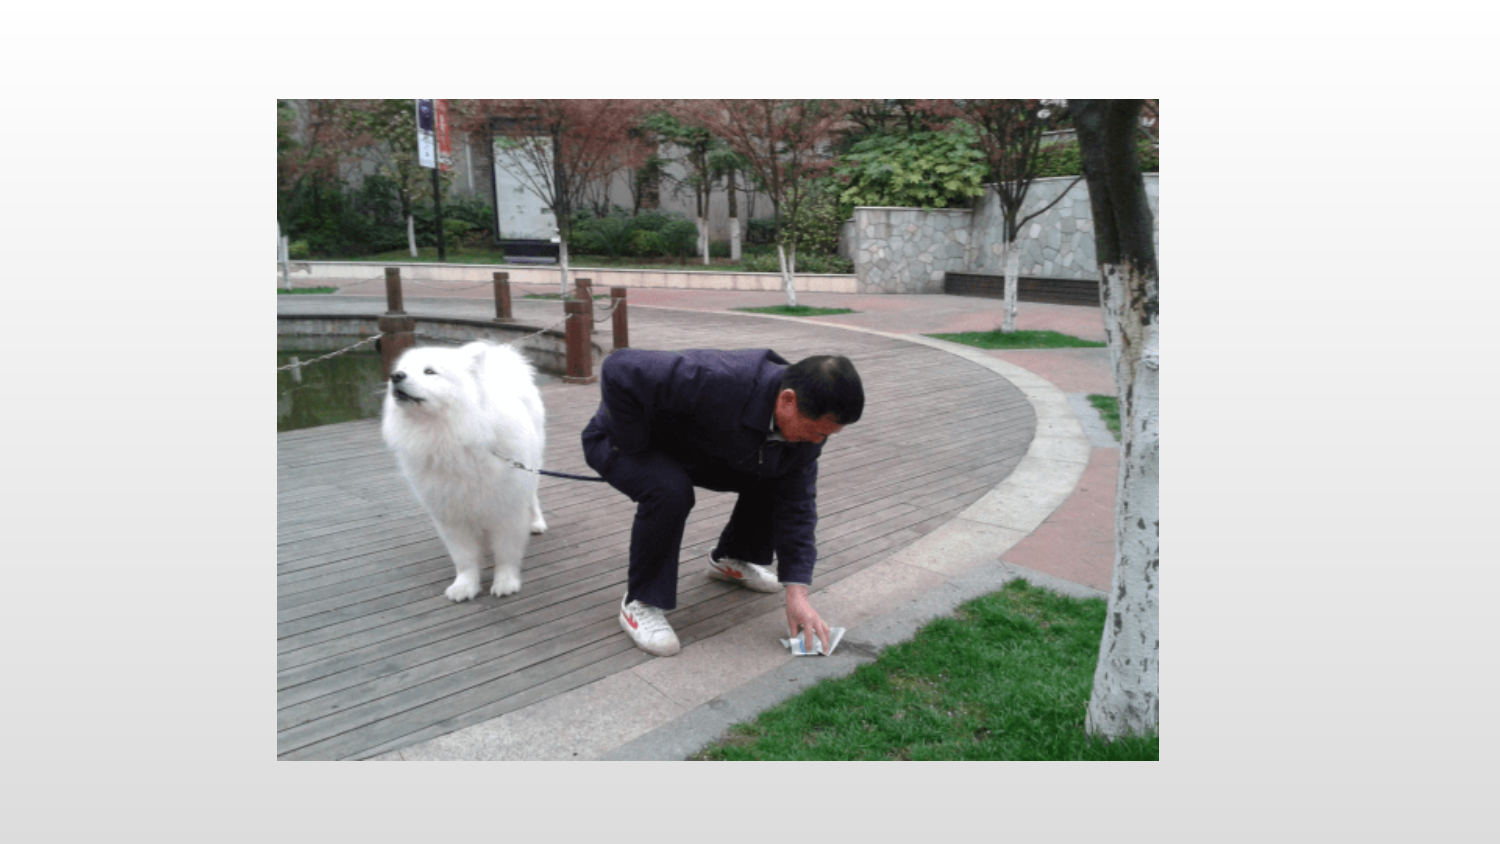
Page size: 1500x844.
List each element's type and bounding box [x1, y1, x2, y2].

picture [277, 99, 1159, 761]
